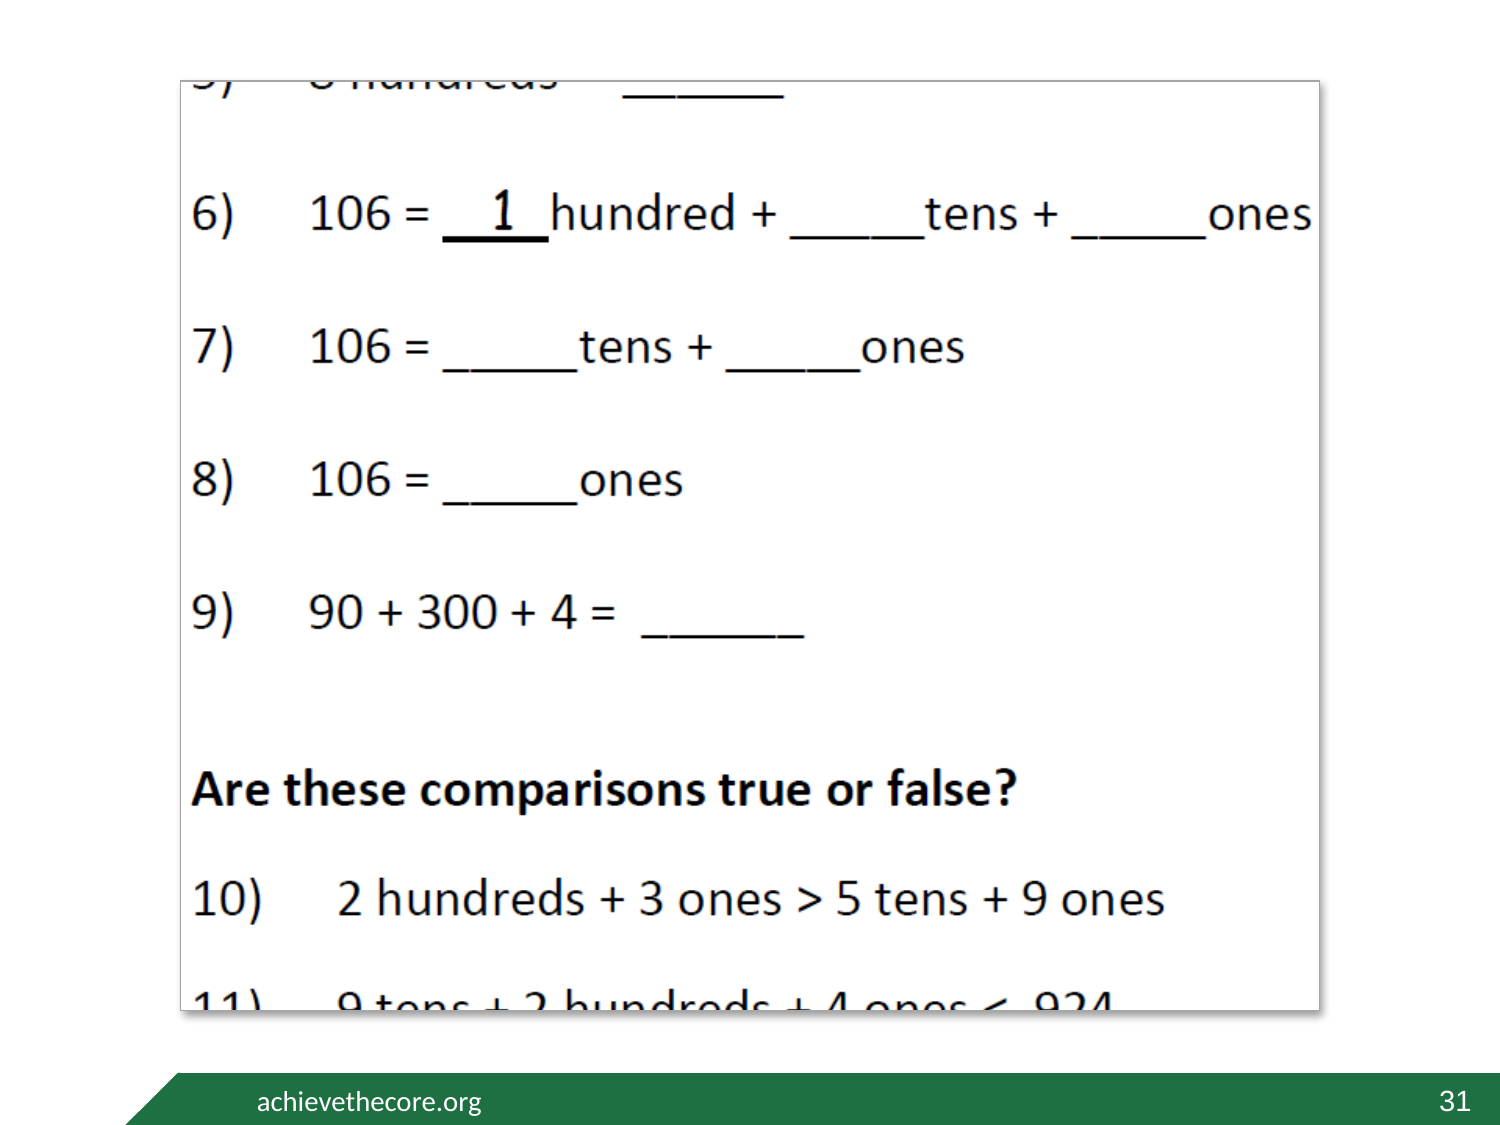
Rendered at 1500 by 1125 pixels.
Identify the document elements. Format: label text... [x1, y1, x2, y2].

text_box [180, 80, 1320, 1011]
slide_number 31 [1136, 1073, 1487, 1125]
